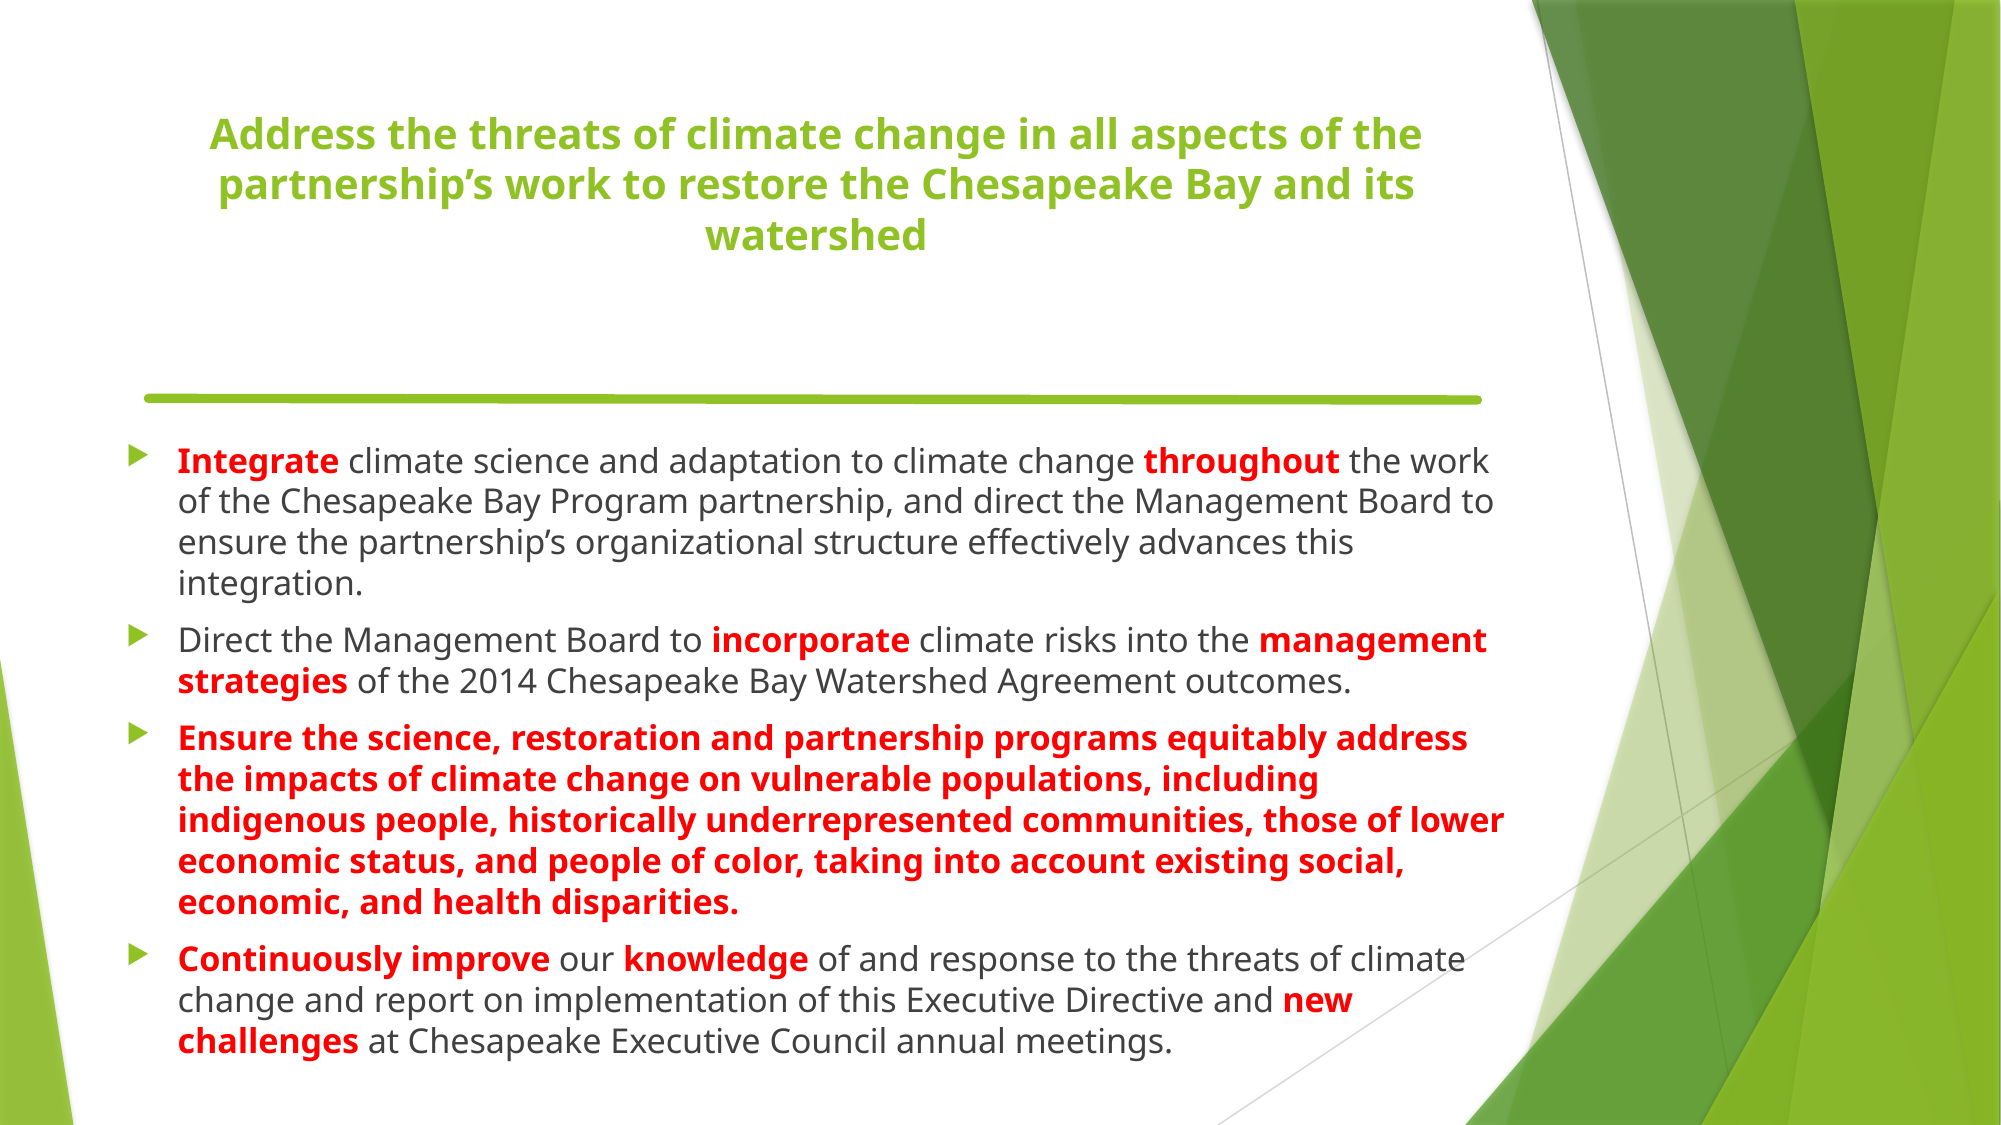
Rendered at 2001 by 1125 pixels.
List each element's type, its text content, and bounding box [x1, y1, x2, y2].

title Address the threats of climate change in all aspects of the partnership’s work to restore the Chesapeake Bay and its watershed [111, 99, 1522, 317]
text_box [147, 397, 1478, 401]
list Integrate climate science and adaptation to climate change throughout the work of the Chesapeake Bay Program partnership, and direct the Management Board to ensure the partnership’s organizational structure effectively advances this integration. Direct the Management Board to incorporate climate risks into the management strategies of the 2014 Chesapeake Bay Watershed Agreement outcomes. Ensure the science, restoration and partnership programs equitably address the impacts of climate change on vulnerable populations, including indigenous people, historically underrepresented communities, those of lower economic status, and people of color, taking into account existing social, economic, and health disparities. Continuously improve our knowledge of and response to the threats of climate change and report on implementation of this Executive Directive and new challenges at Chesapeake Executive Council annual meetings. [111, 380, 1522, 1097]
